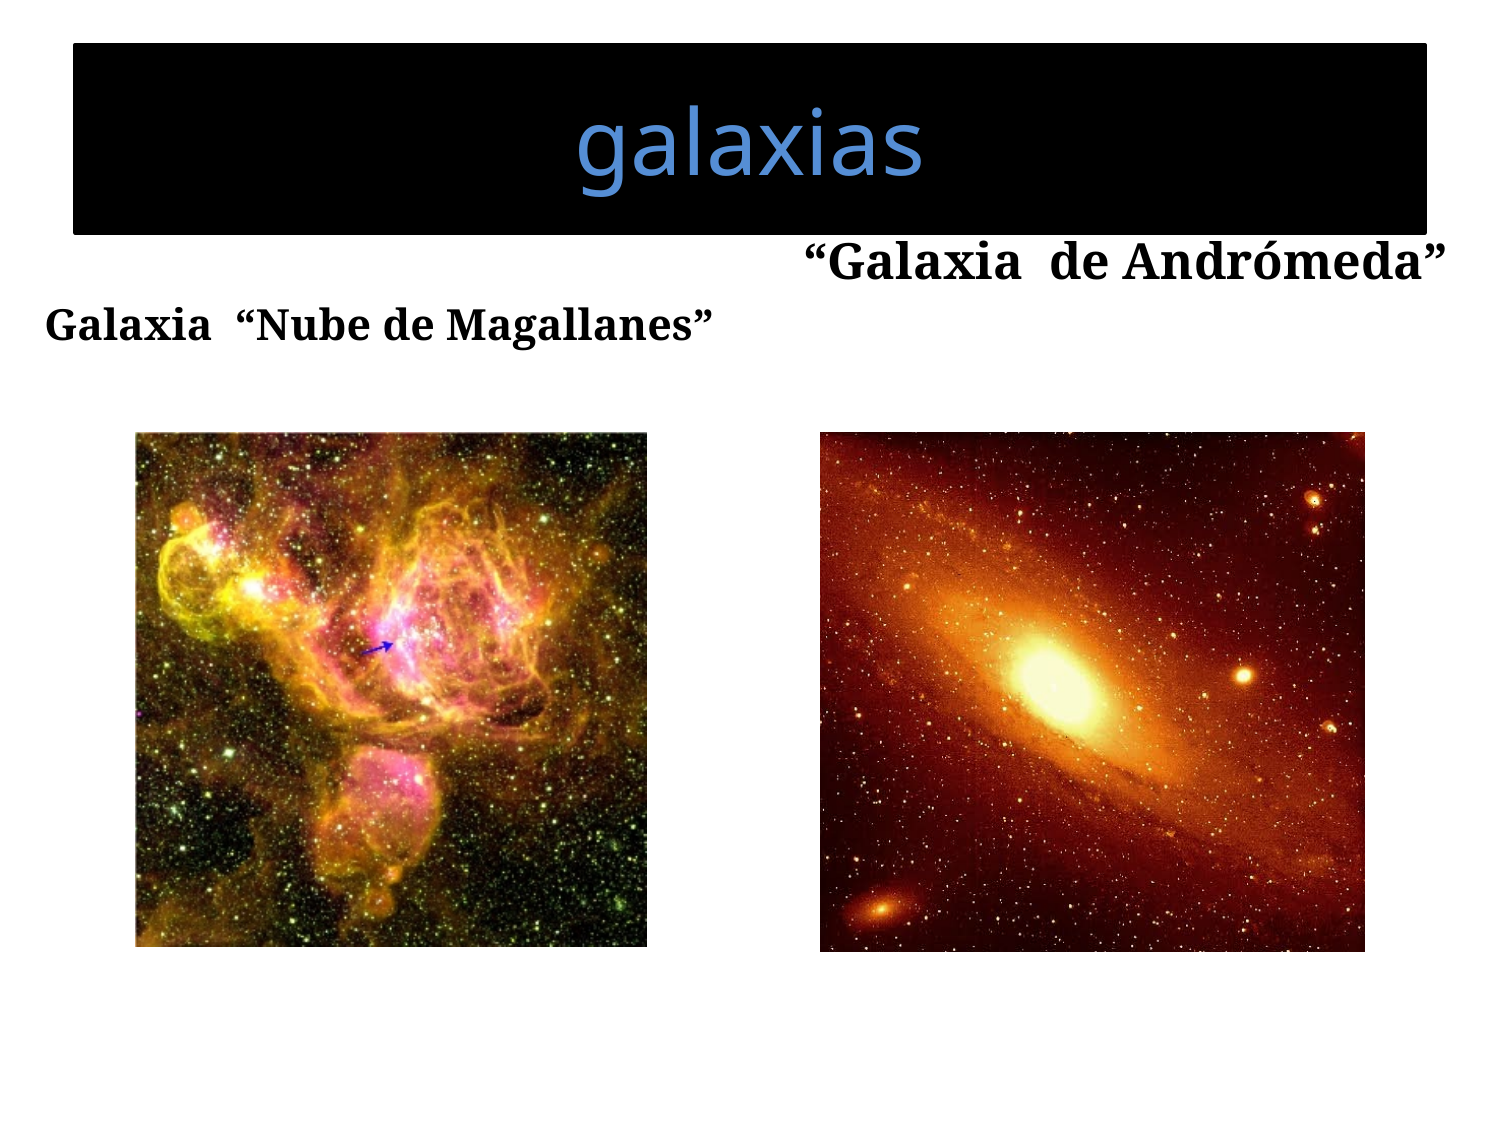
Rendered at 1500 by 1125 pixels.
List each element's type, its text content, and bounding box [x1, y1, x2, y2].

title galaxias [73, 43, 1427, 235]
list “Galaxia de Andrómeda” [761, 251, 1471, 357]
list Galaxia “Nube de Magallanes” [29, 251, 738, 357]
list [135, 432, 647, 947]
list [820, 432, 1365, 952]
